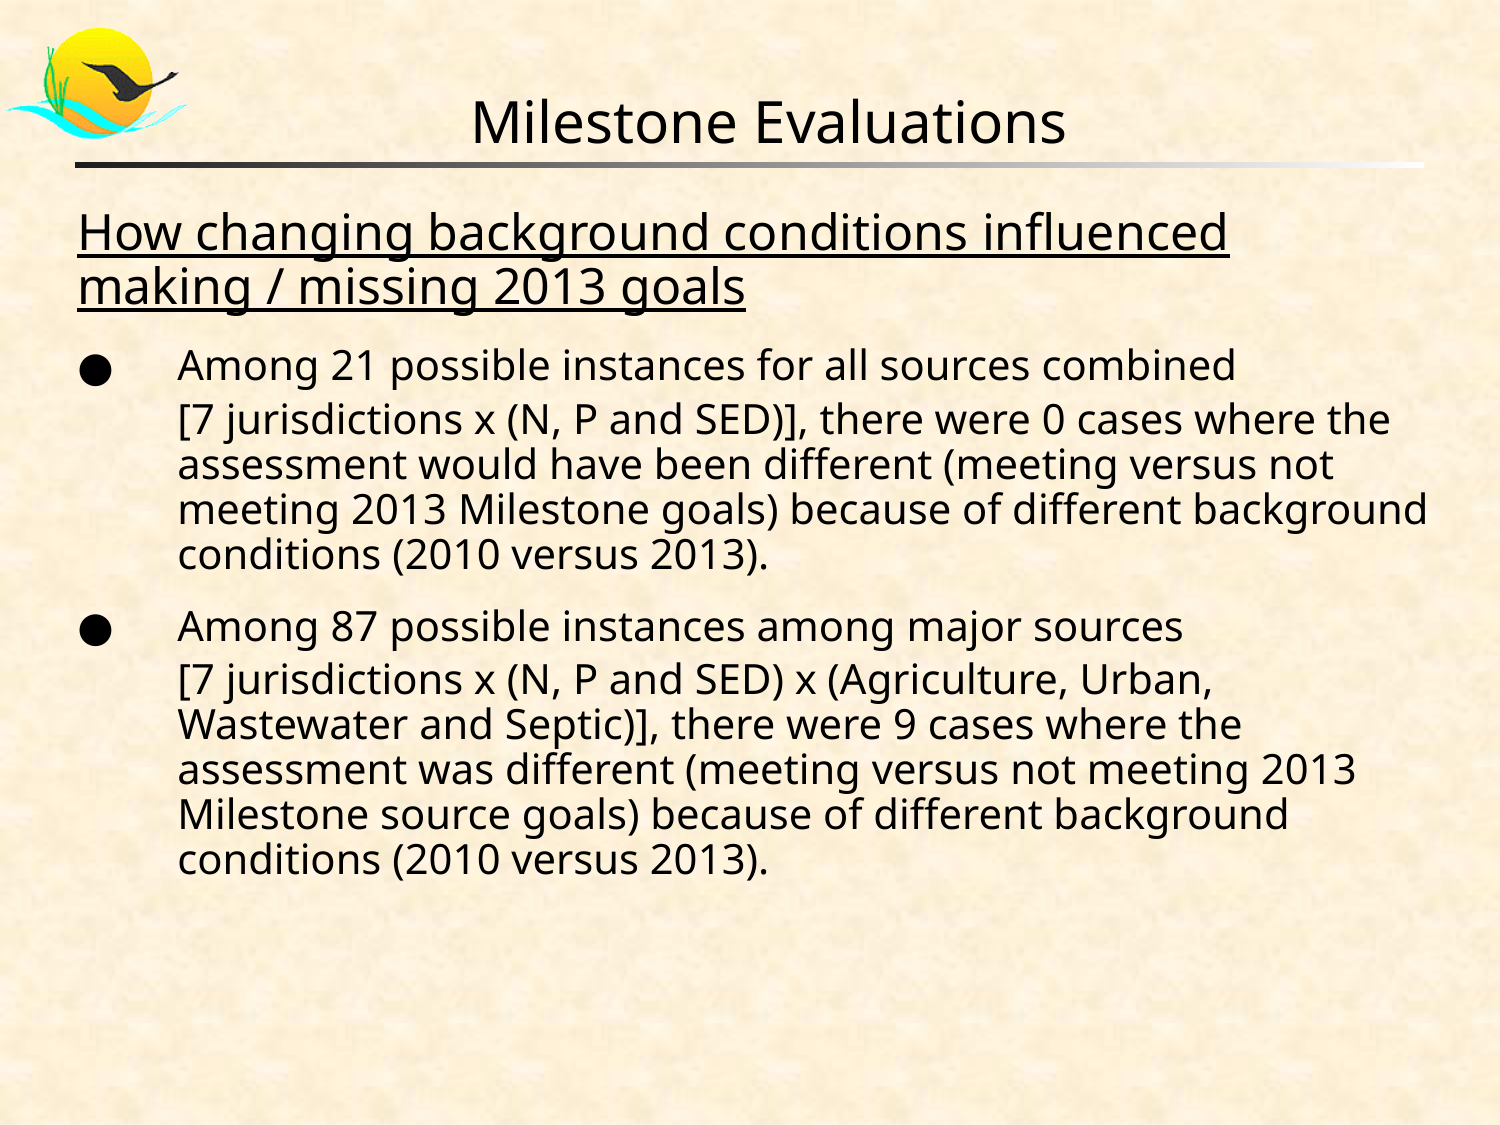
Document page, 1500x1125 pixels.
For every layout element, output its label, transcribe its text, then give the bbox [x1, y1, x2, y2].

text_box How changing background conditions influenced making / missing 2013 goals Among 21 possible instances for all sources combined [7 jurisdictions x (N, P and SED)], there were 0 cases where the assessment would have been different (meeting versus not meeting 2013 Milestone goals) because of different background conditions (2010 versus 2013). Among 87 possible instances among major sources [7 jurisdictions x (N, P and SED) x (Agriculture, Urban, Wastewater and Septic)], there were 9 cases where the assessment was different (meeting versus not meeting 2013 Milestone source goals) because of different background conditions (2010 versus 2013). [62, 199, 1463, 875]
title Milestone Evaluations [174, 37, 1363, 162]
picture [0, 0, 1500, 1125]
text_box [75, 162, 1425, 168]
